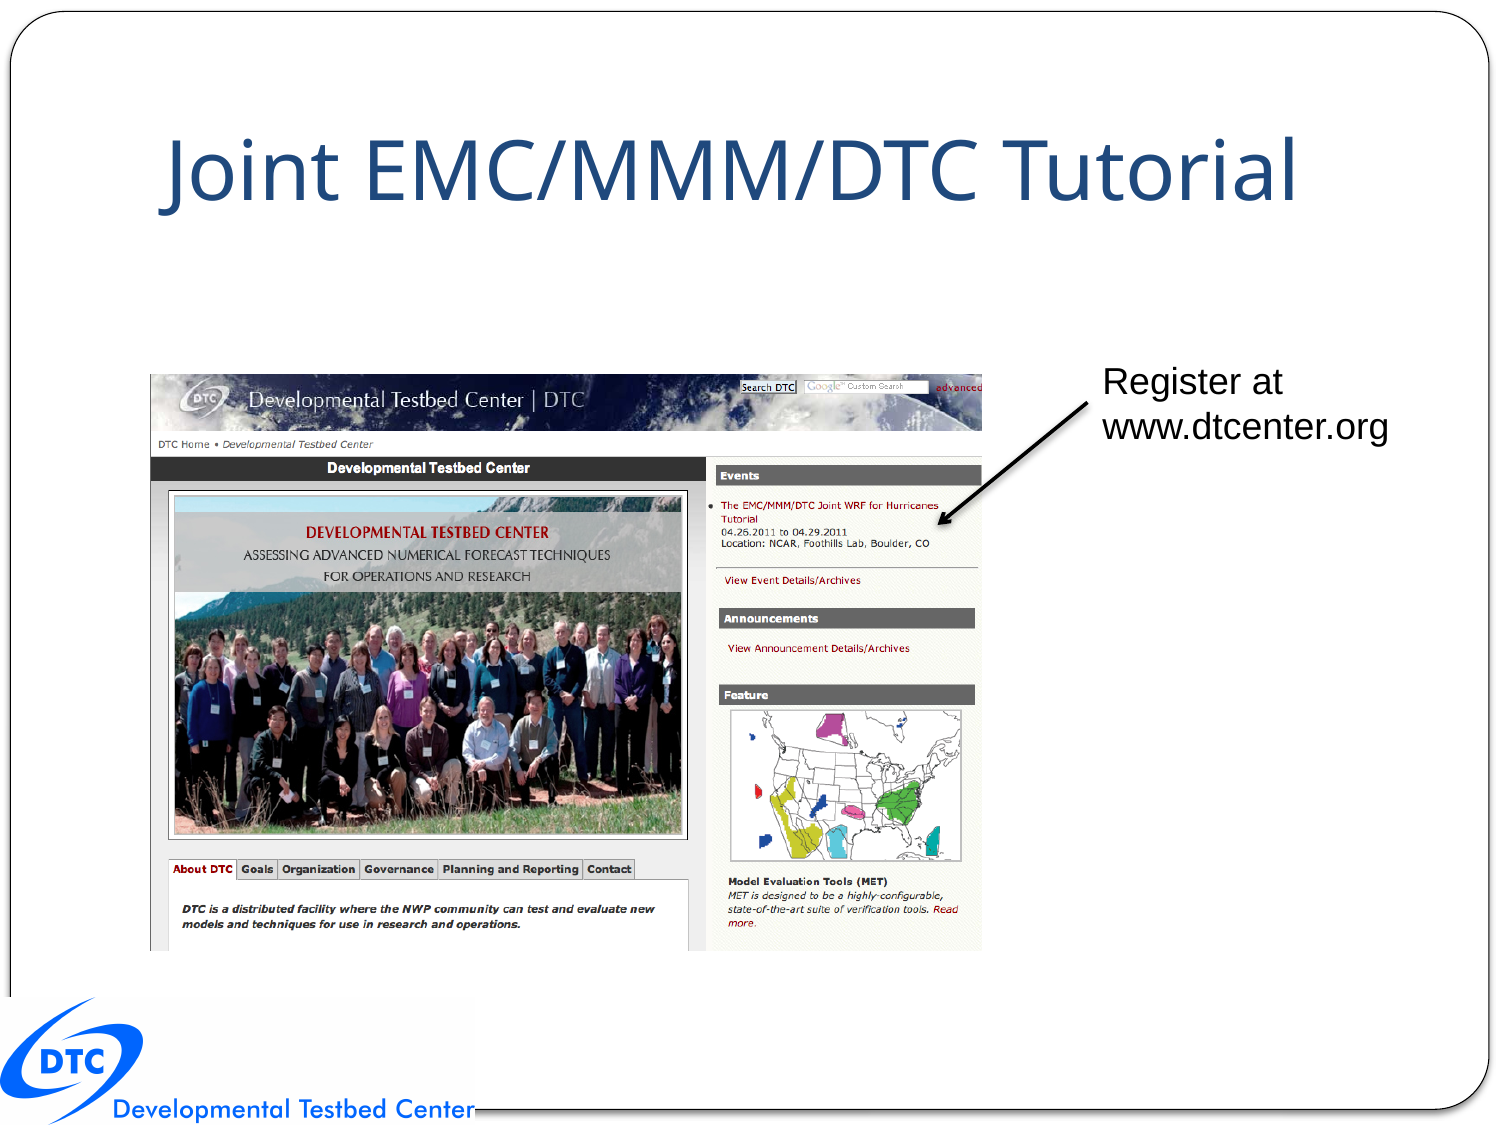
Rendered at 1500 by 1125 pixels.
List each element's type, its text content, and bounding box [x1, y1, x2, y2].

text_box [937, 402, 1088, 526]
picture [0, 997, 475, 1125]
title Joint EMC/MMM/DTC Tutorial [149, 44, 1426, 233]
picture [149, 374, 982, 951]
text_box Register at www.dtcenter.org [1087, 349, 1438, 455]
